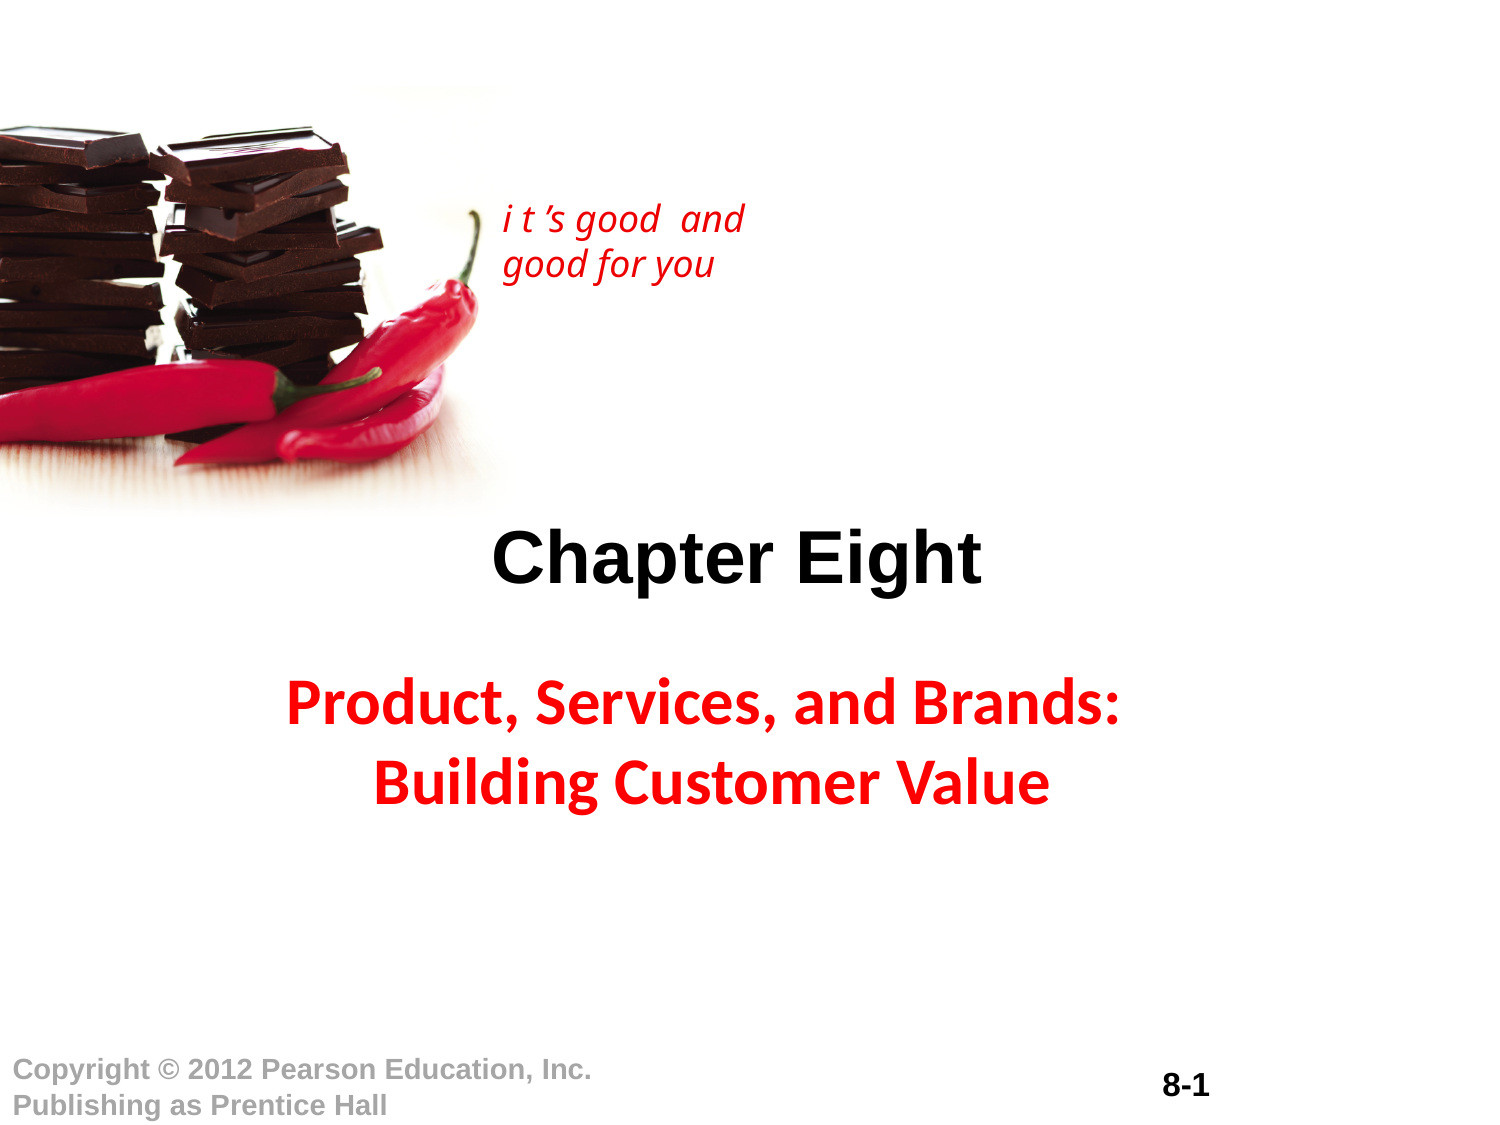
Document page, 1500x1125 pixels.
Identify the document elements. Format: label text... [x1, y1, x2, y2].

title Chapter Eight [149, 387, 1326, 629]
subtitle Product, Services, and Brands: Building Customer Value [187, 649, 1238, 938]
picture [0, 87, 525, 525]
